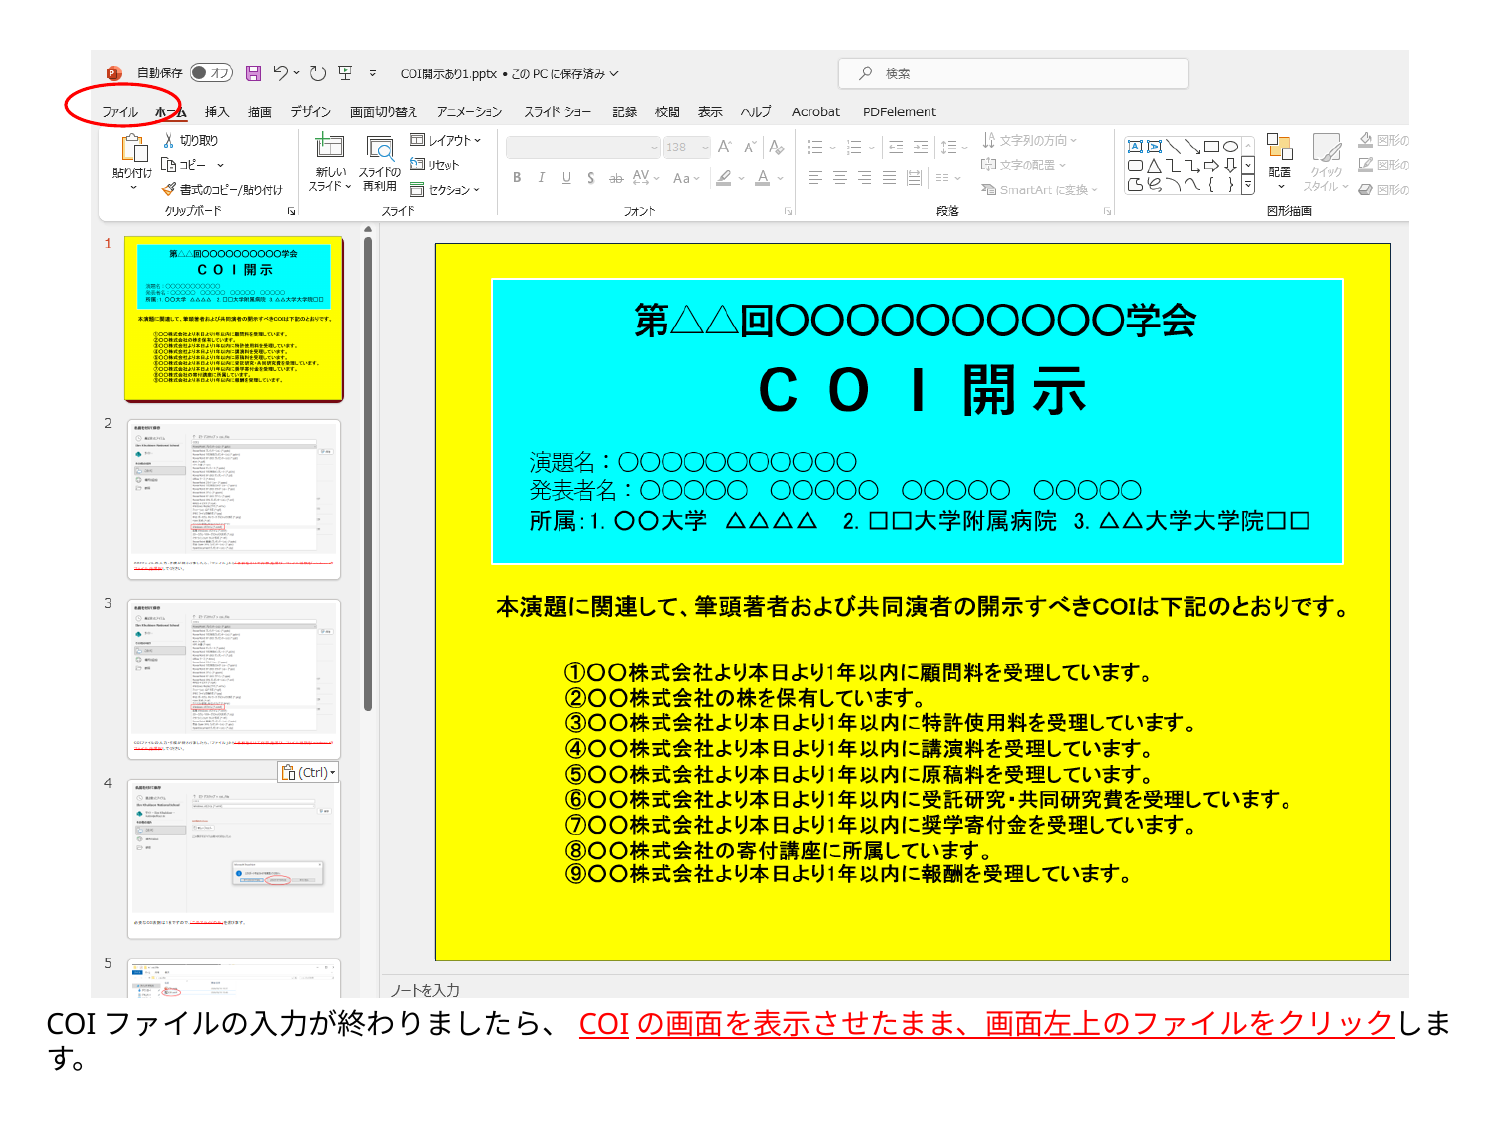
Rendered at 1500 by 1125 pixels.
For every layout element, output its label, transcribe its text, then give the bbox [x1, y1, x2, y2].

text_box COIファイルの入力が終わりましたら、COIの画面を表示させたまま、画面左上のファイルをクリックします。 [31, 997, 1478, 1083]
picture [90, 49, 1409, 999]
text_box [64, 86, 90, 124]
